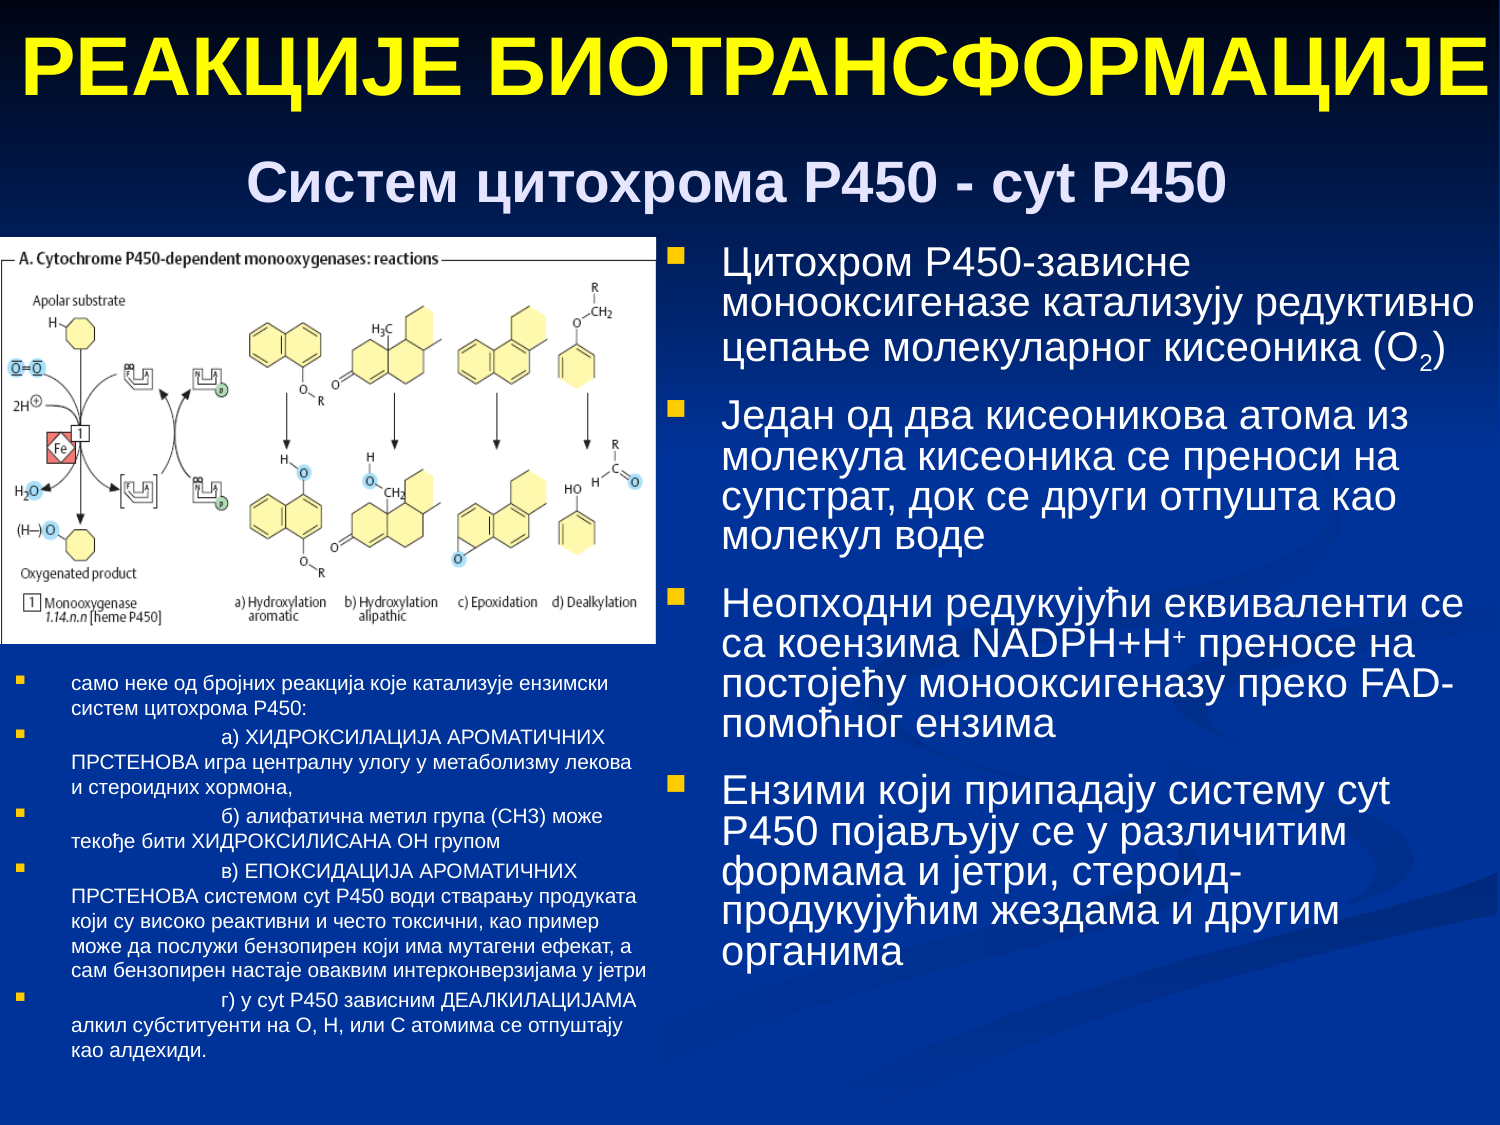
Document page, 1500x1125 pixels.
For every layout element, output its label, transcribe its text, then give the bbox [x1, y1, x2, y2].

text_box само неке од бројних реакција које катализује ензимски систем цитохрома P450: а) ХИДРОКСИЛАЦИЈА АРОМАТИЧНИХ ПРСТЕНОВА игра централну улогу у метаболизму лекова и стероидних хормона, б) алифатична метил група (CH3) може текође бити ХИДРОКСИЛИСАНА ОH групом в) ЕПОКСИДАЦИЈА АРОМАТИЧНИХ ПРСТЕНОВА системом cyt P450 води стварању продуката који су високо реактивни и често токсични, као пример може да послужи бензопирен који има мутагени ефекат, а сам бензопирен настаје оваквим интерконверзијама у јетри г) у cyt P450 зависним ДЕАЛКИЛАЦИЈАМА алкил субституенти на О, Н, или С атомима се отпуштају као алдехиди. [0, 662, 663, 1125]
list Цитохром P450-зависне монооксигеназе катализују редуктивно цепање молекуларног кисеоника (О2) Један од два кисеоникова атома из молекула кисеоника се преноси на супстрат, док се други отпушта као молекул воде Неопходни редукујући еквиваленти се са коензима NADPH+H+ преносе на постојећу монооксигеназу преко FAD-помоћног ензима Ензими који припадају систему cyt P450 појављују се у различитим формама и јетри, стероид-продукујућим жездама и другим органима [649, 237, 1500, 1125]
title Систем цитохрома P450 - cyt P450 [74, 125, 1426, 233]
picture [0, 237, 657, 644]
text_box РЕАКЦИЈЕ БИОТРАНСФОРМАЦИЈЕ [0, 0, 1500, 125]
